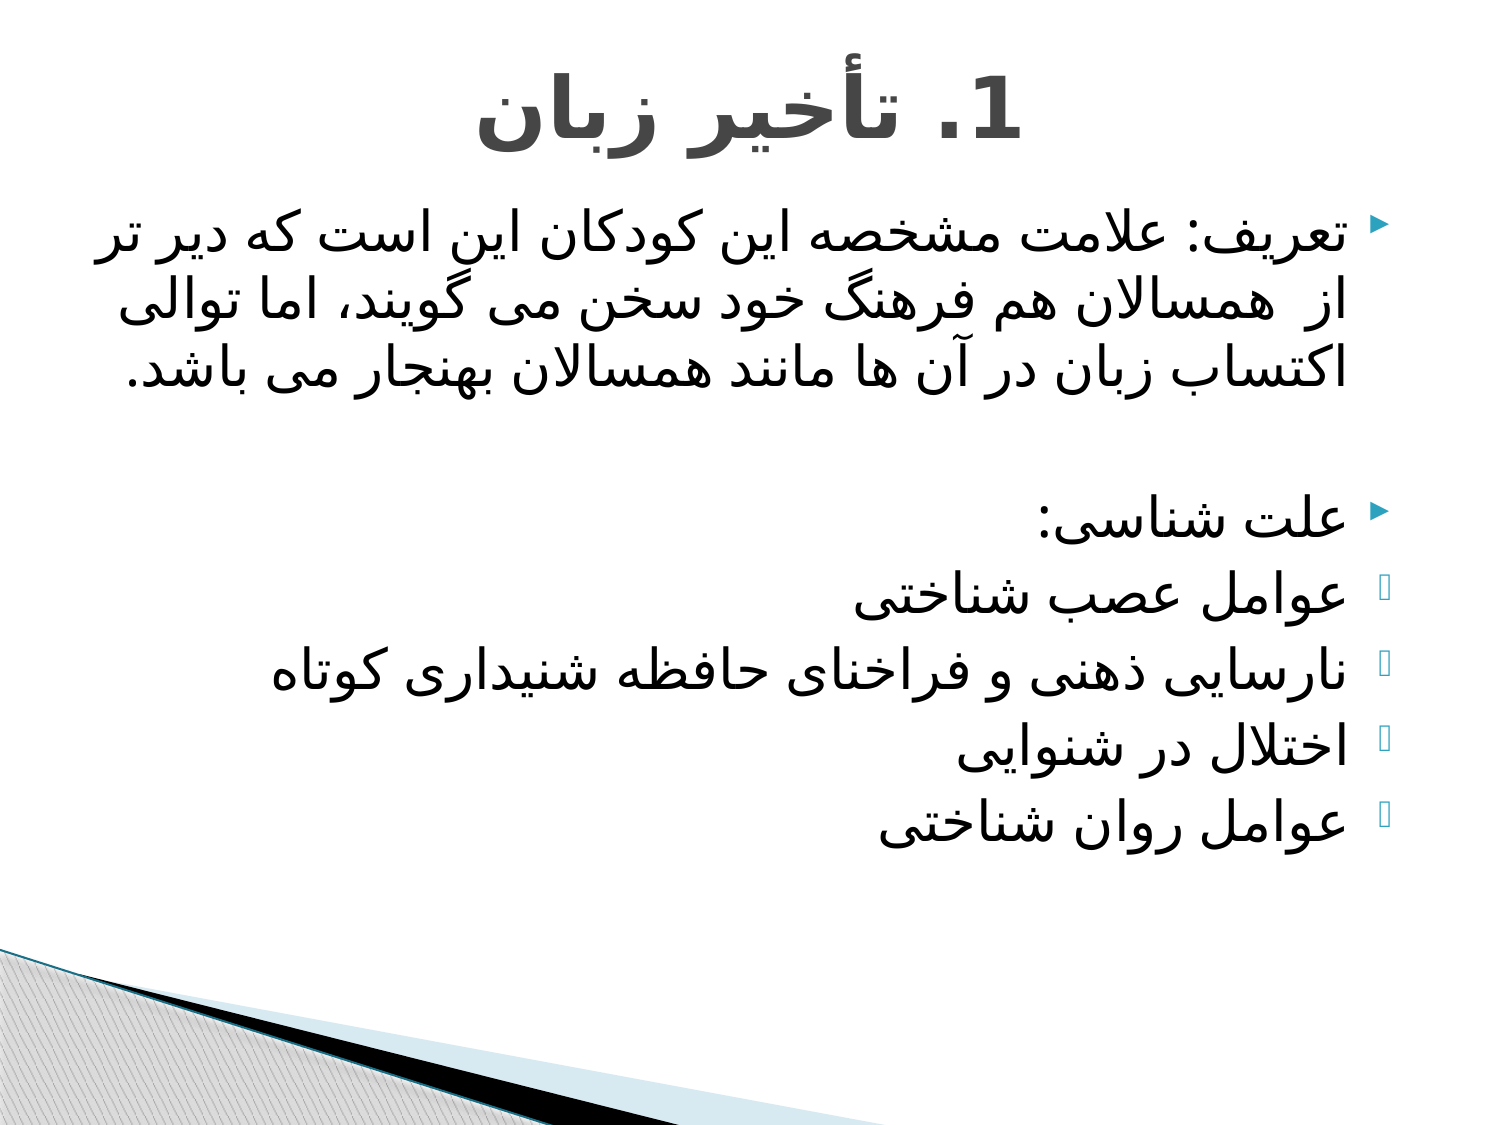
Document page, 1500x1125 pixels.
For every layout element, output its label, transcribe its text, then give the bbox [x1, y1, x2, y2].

title 1. تأخیر زبان [75, 45, 1425, 164]
list تعریف: علامت مشخصه این کودکان این است که دیر تر از همسالان هم فرهنگ خود سخن می گویند، اما توالی اکتساب زبان در آن ها مانند همسالان بهنجار می باشد. علت شناسی: عوامل عصب شناختی نارسایی ذهنی و فراخنای حافظه شنیداری کوتاه اختلال در شنوایی عوامل روان شناختی [75, 187, 1425, 986]
